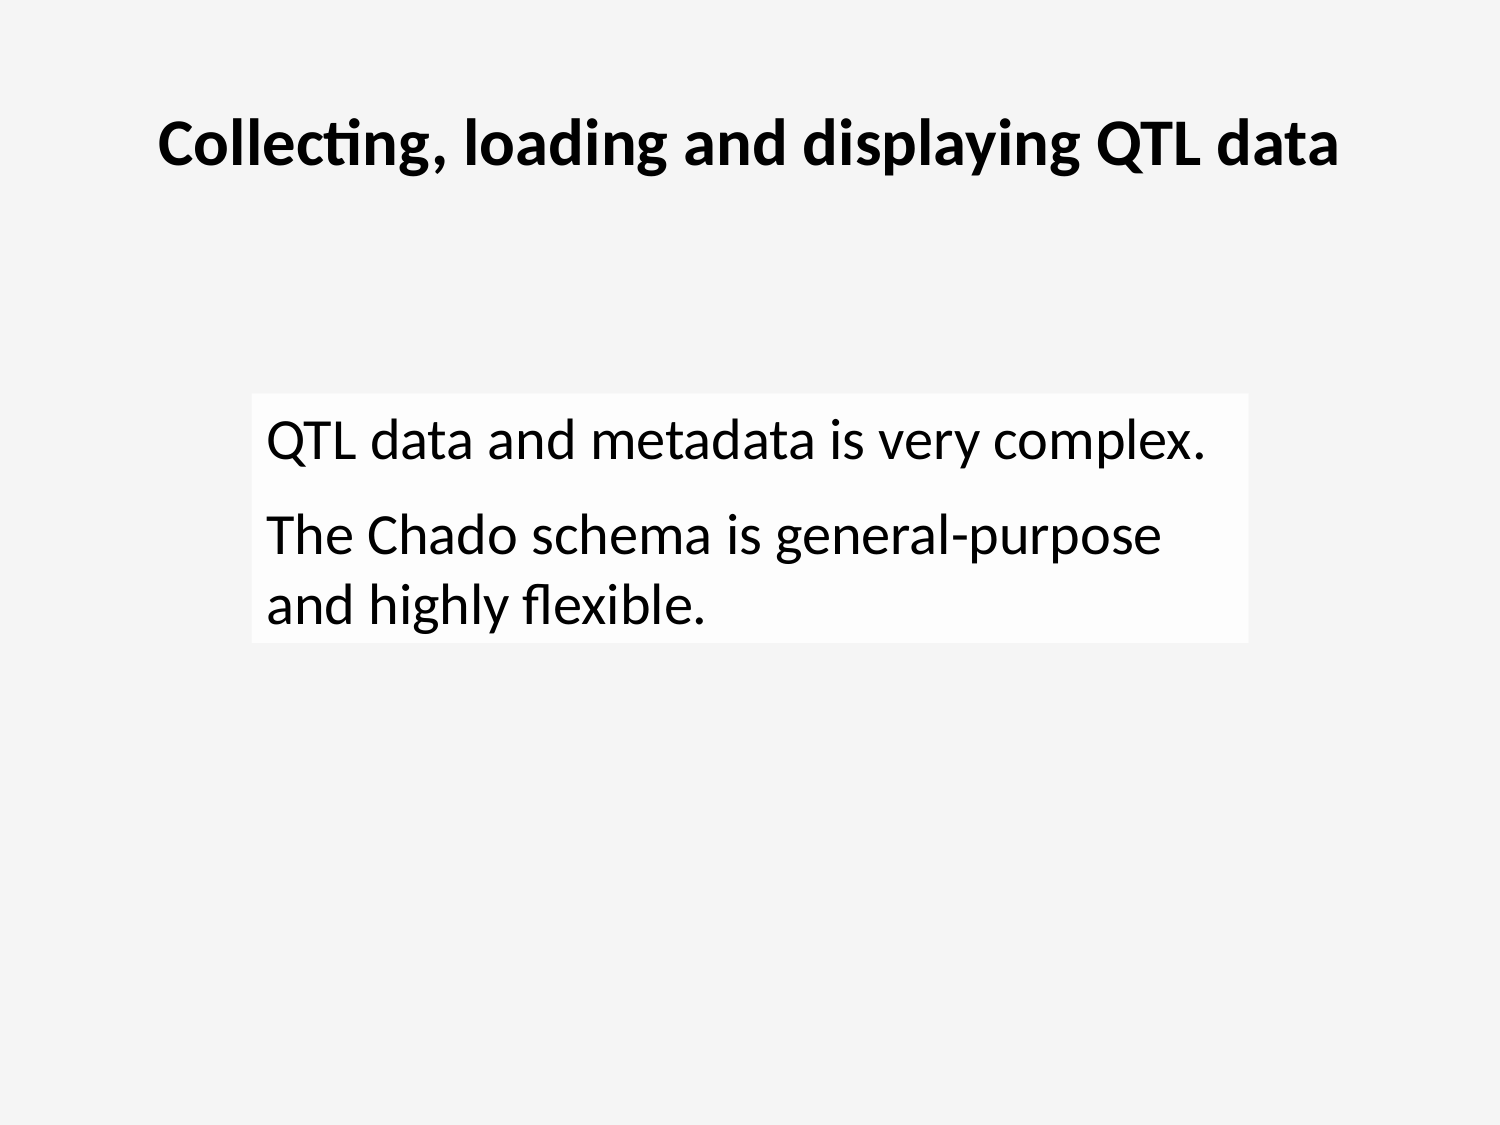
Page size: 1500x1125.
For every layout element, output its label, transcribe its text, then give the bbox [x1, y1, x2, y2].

text_box QTL data and metadata is very complex. The Chado schema is general-purpose and highly flexible. [251, 393, 1249, 644]
title Collecting, loading and displaying QTL data [75, 45, 1425, 233]
